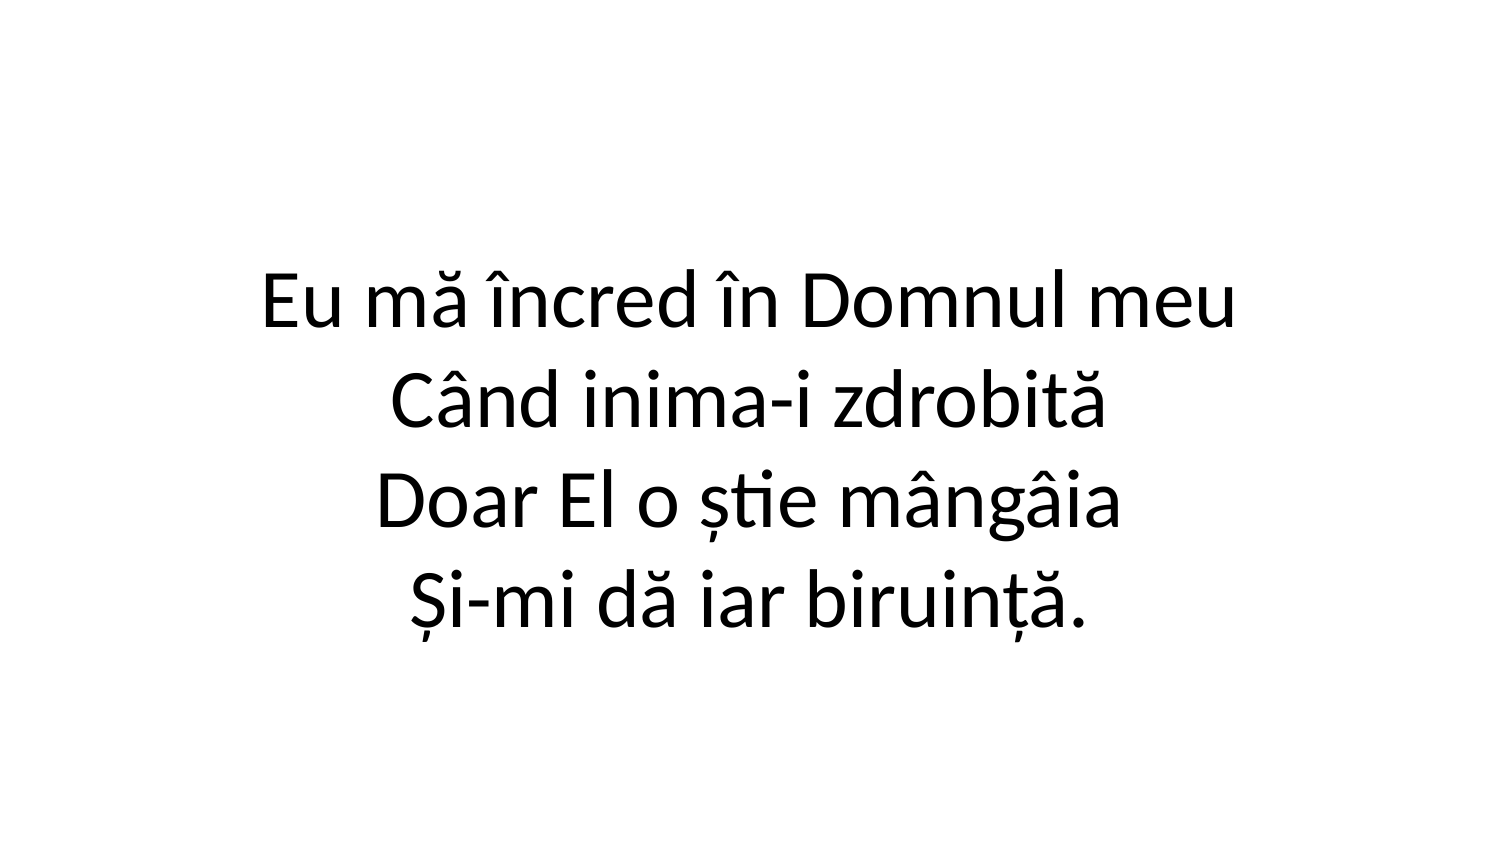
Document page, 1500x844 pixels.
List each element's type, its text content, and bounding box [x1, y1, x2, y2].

text_box Eu mă încred în Domnul meu Când inima-i zdrobită Doar El o știe mângâia Și-mi dă iar biruință. [245, 192, 1255, 652]
